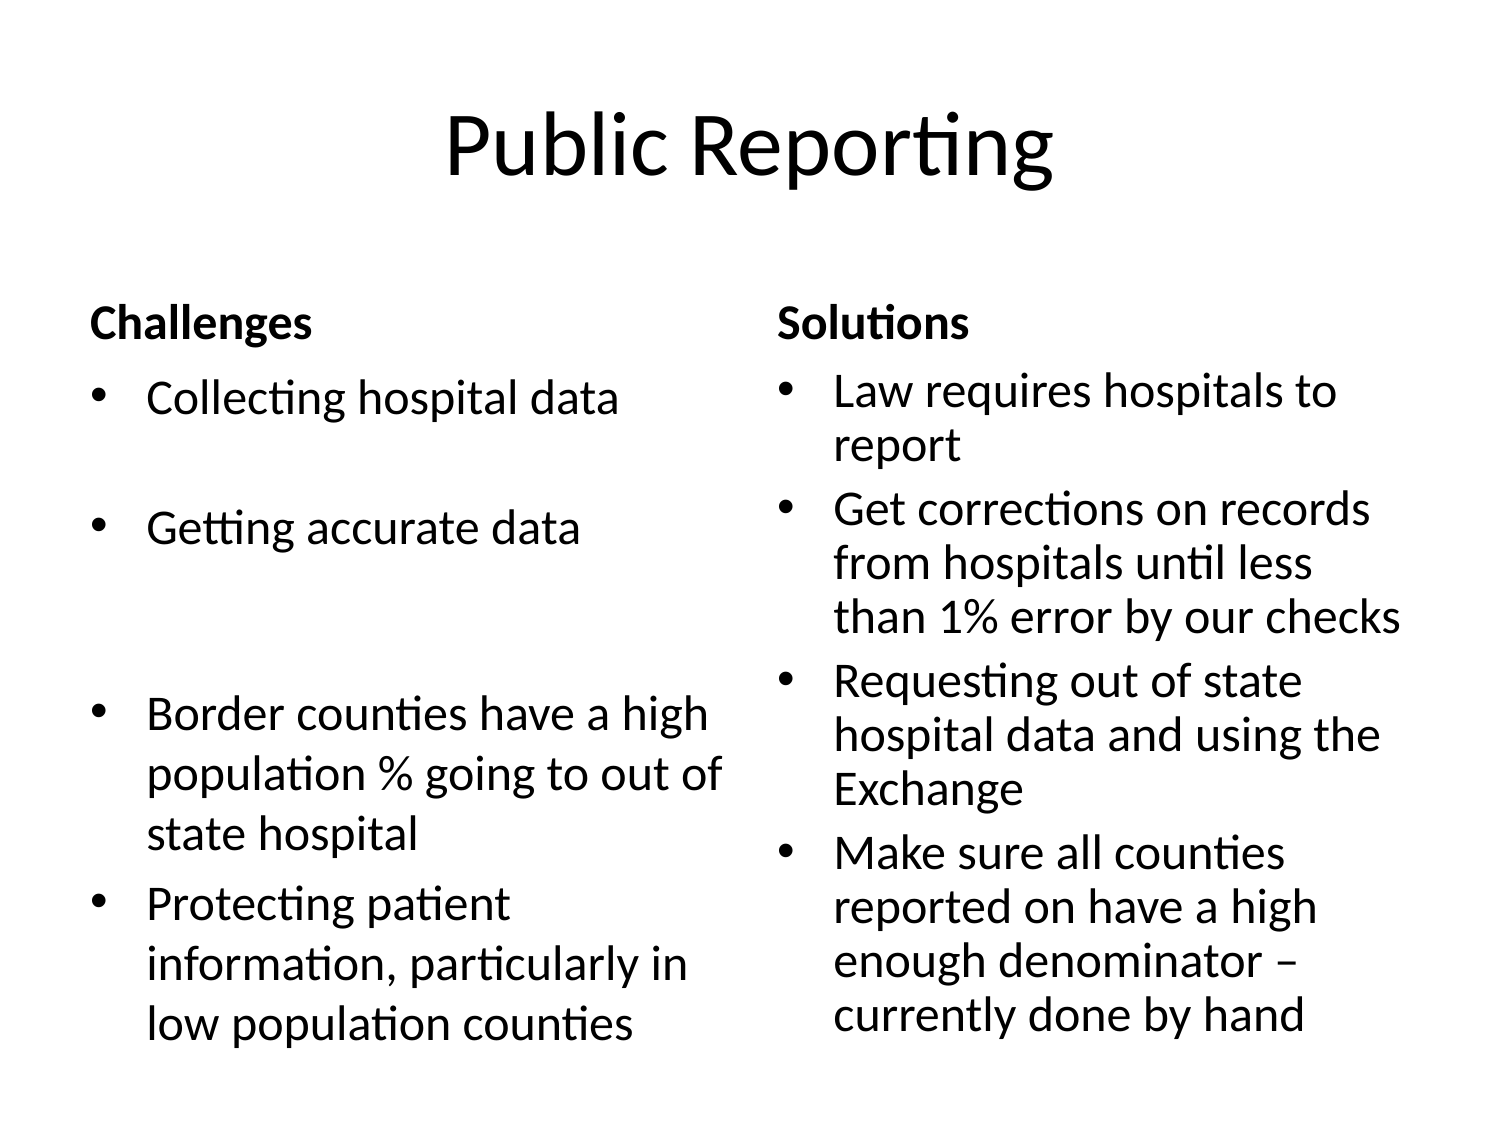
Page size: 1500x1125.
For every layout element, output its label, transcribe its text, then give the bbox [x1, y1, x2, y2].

list Law requires hospitals to report Get corrections on records from hospitals until less than 1% error by our checks Requesting out of state hospital data and using the Exchange Make sure all counties reported on have a high enough denominator – currently done by hand [761, 356, 1425, 1063]
list Challenges [75, 251, 738, 356]
title Public Reporting [75, 45, 1425, 233]
list Solutions [761, 251, 1425, 356]
list Collecting hospital data Getting accurate data Border counties have a high population % going to out of state hospital Protecting patient information, particularly in low population counties [75, 356, 738, 1063]
